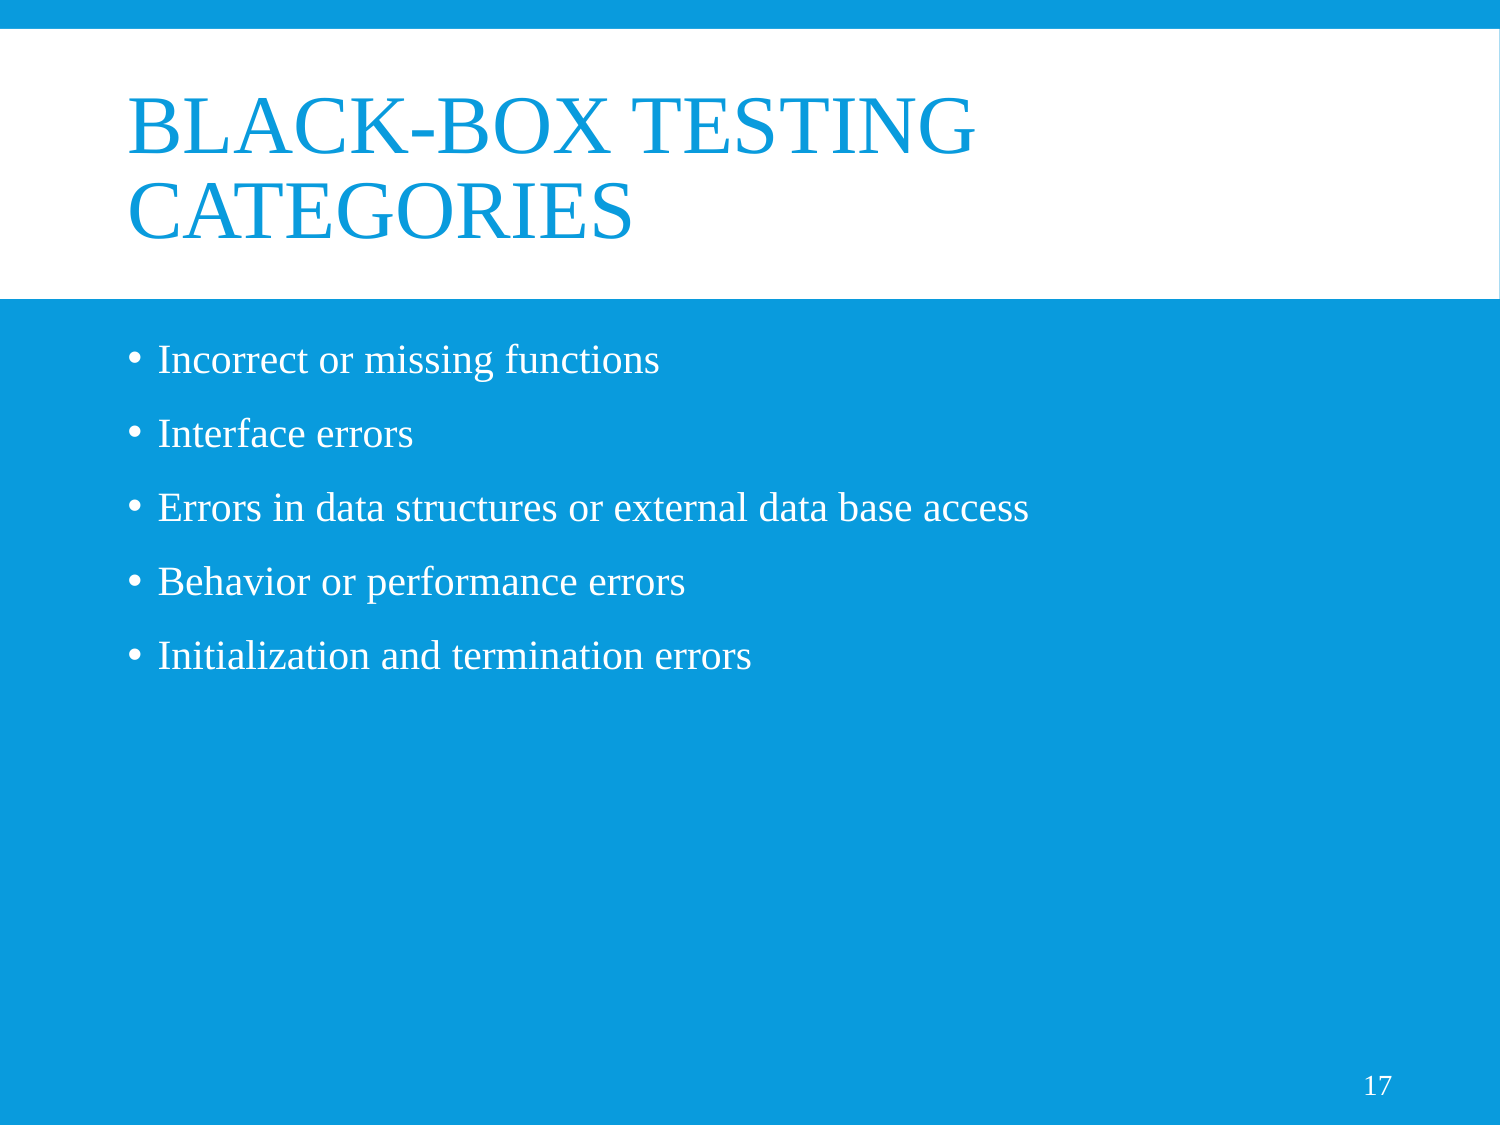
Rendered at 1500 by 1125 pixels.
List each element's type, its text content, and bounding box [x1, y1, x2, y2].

title Black-box Testing Categories [112, 46, 1388, 294]
slide_number 17 [1355, 1053, 1473, 1114]
list Incorrect or missing functions Interface errors Errors in data structures or external data base access Behavior or performance errors Initialization and termination errors [112, 329, 1388, 1021]
